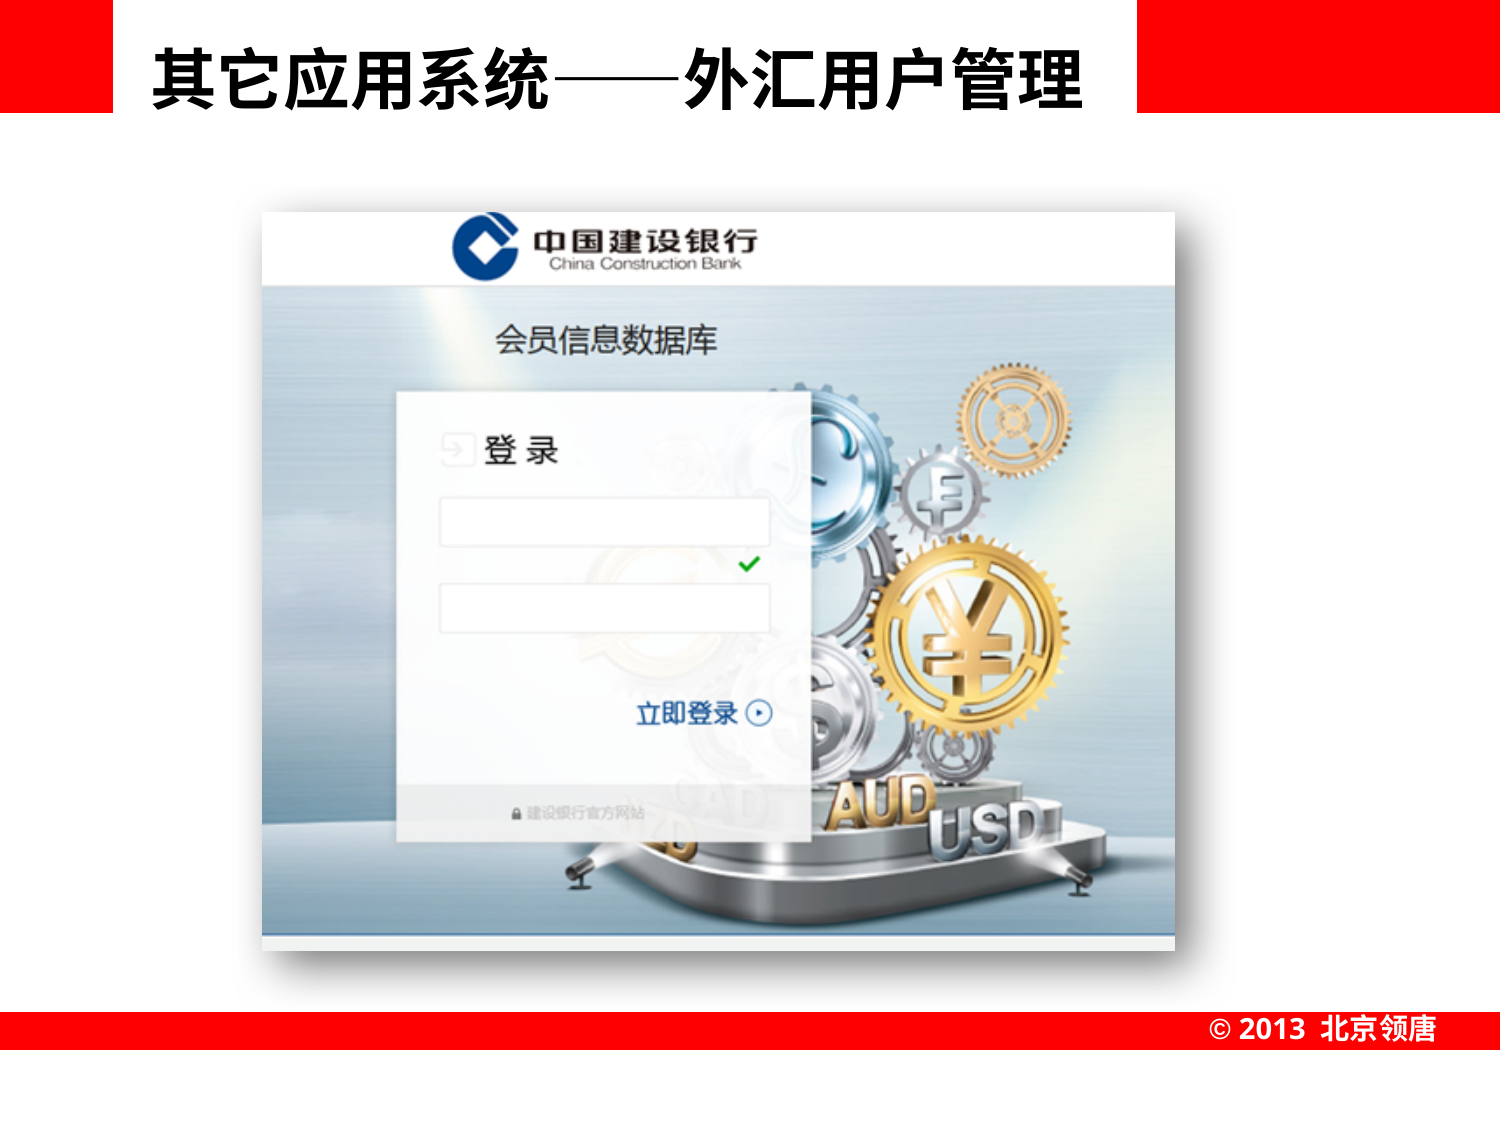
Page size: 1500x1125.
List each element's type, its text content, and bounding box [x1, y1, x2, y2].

title 其它应用系统——外汇用户管理 [149, 37, 1113, 193]
picture [262, 212, 1176, 951]
picture [1137, 0, 1500, 113]
picture [0, 1012, 1500, 1050]
picture [0, 0, 113, 113]
